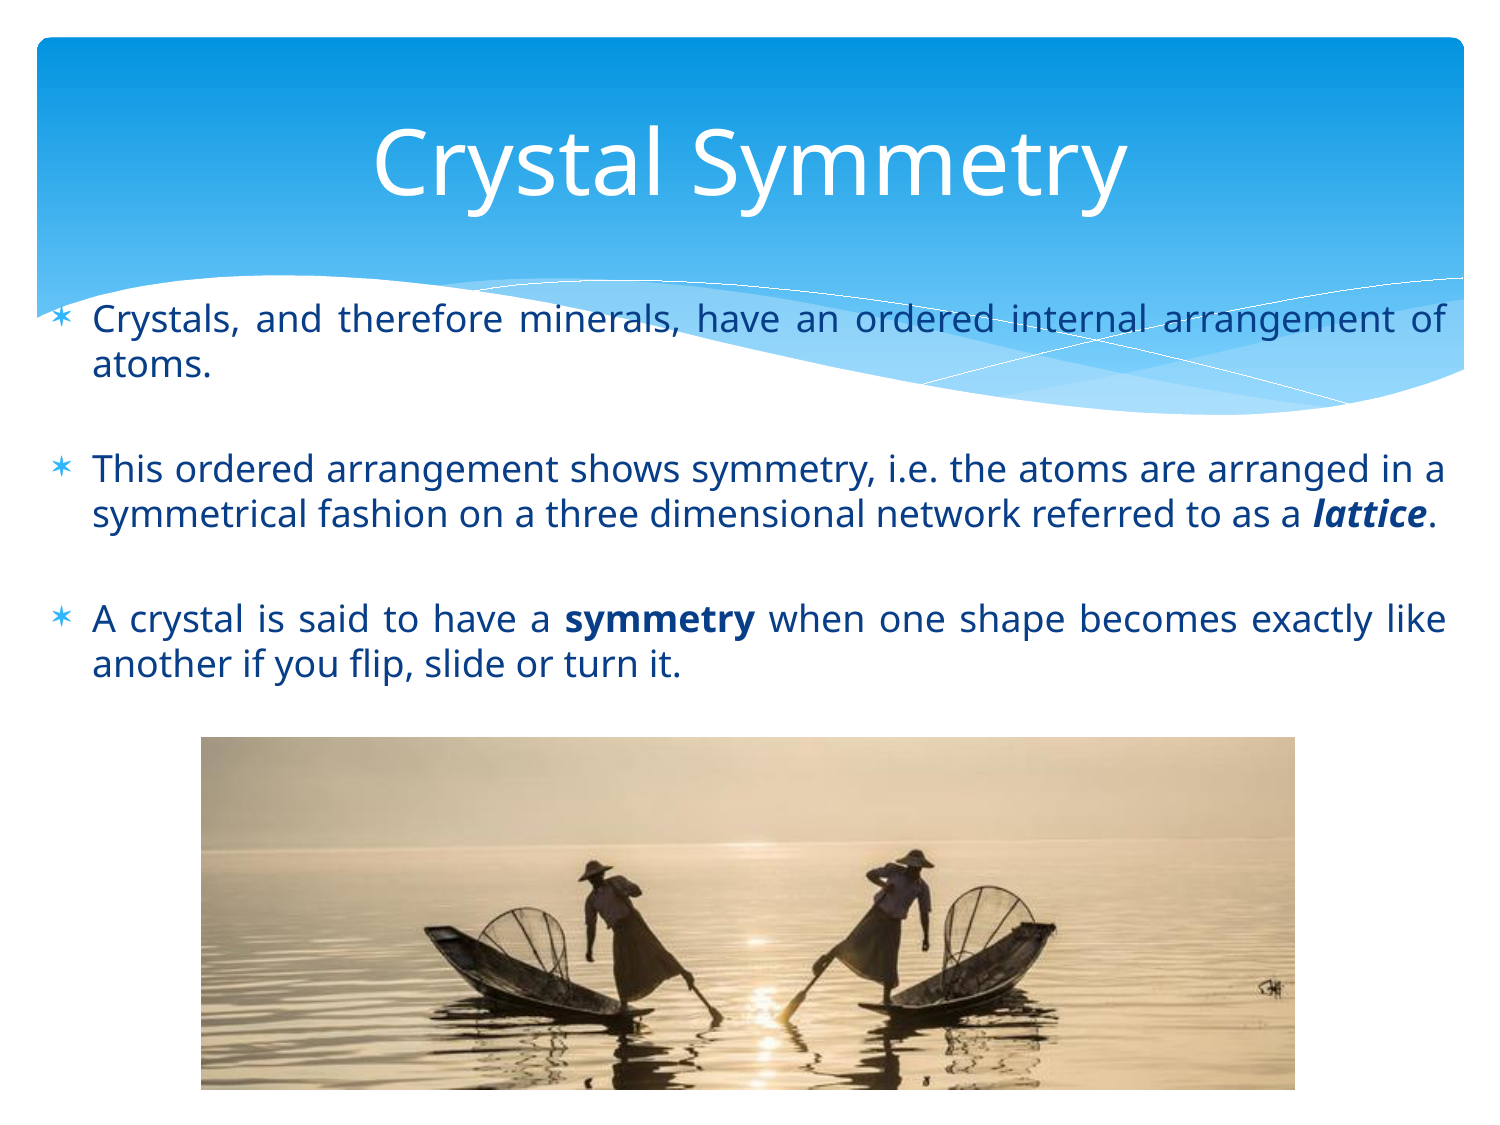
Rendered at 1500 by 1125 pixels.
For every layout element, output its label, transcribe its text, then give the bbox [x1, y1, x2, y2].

list Crystals, and therefore minerals, have an ordered internal arrangement of atoms. This ordered arrangement shows symmetry, i.e. the atoms are arranged in a symmetrical fashion on a three dimensional network referred to as a lattice. A crystal is said to have a symmetry when one shape becomes exactly like another if you flip, slide or turn it. [37, 287, 1463, 738]
picture [200, 737, 1296, 1090]
title Crystal Symmetry [75, 55, 1425, 261]
